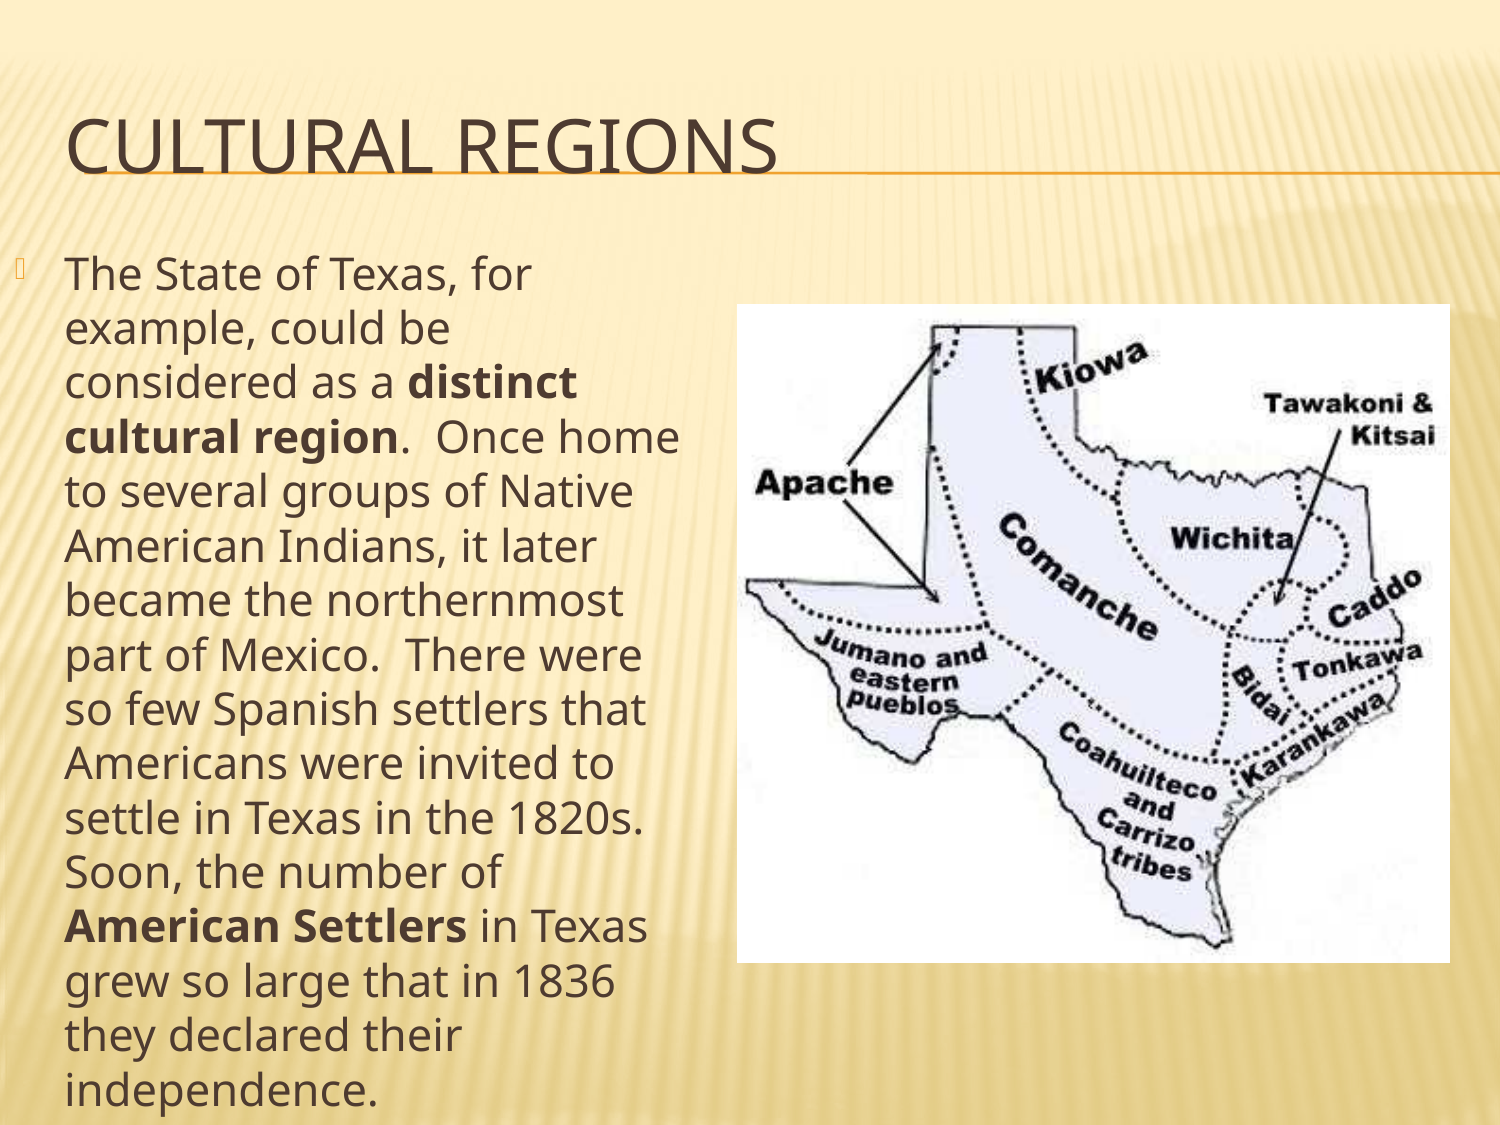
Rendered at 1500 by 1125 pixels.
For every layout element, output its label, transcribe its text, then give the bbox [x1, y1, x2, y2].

list The State of Texas, for example, could be considered as a distinct cultural region. Once home to several groups of Native American Indians, it later became the northernmost part of Mexico. There were so few Spanish settlers that Americans were invited to settle in Texas in the 1820s. Soon, the number of American Settlers in Texas grew so large that in 1836 they declared their independence. [0, 237, 700, 1125]
title Cultural Regions [50, 75, 1475, 213]
picture [737, 304, 1451, 963]
